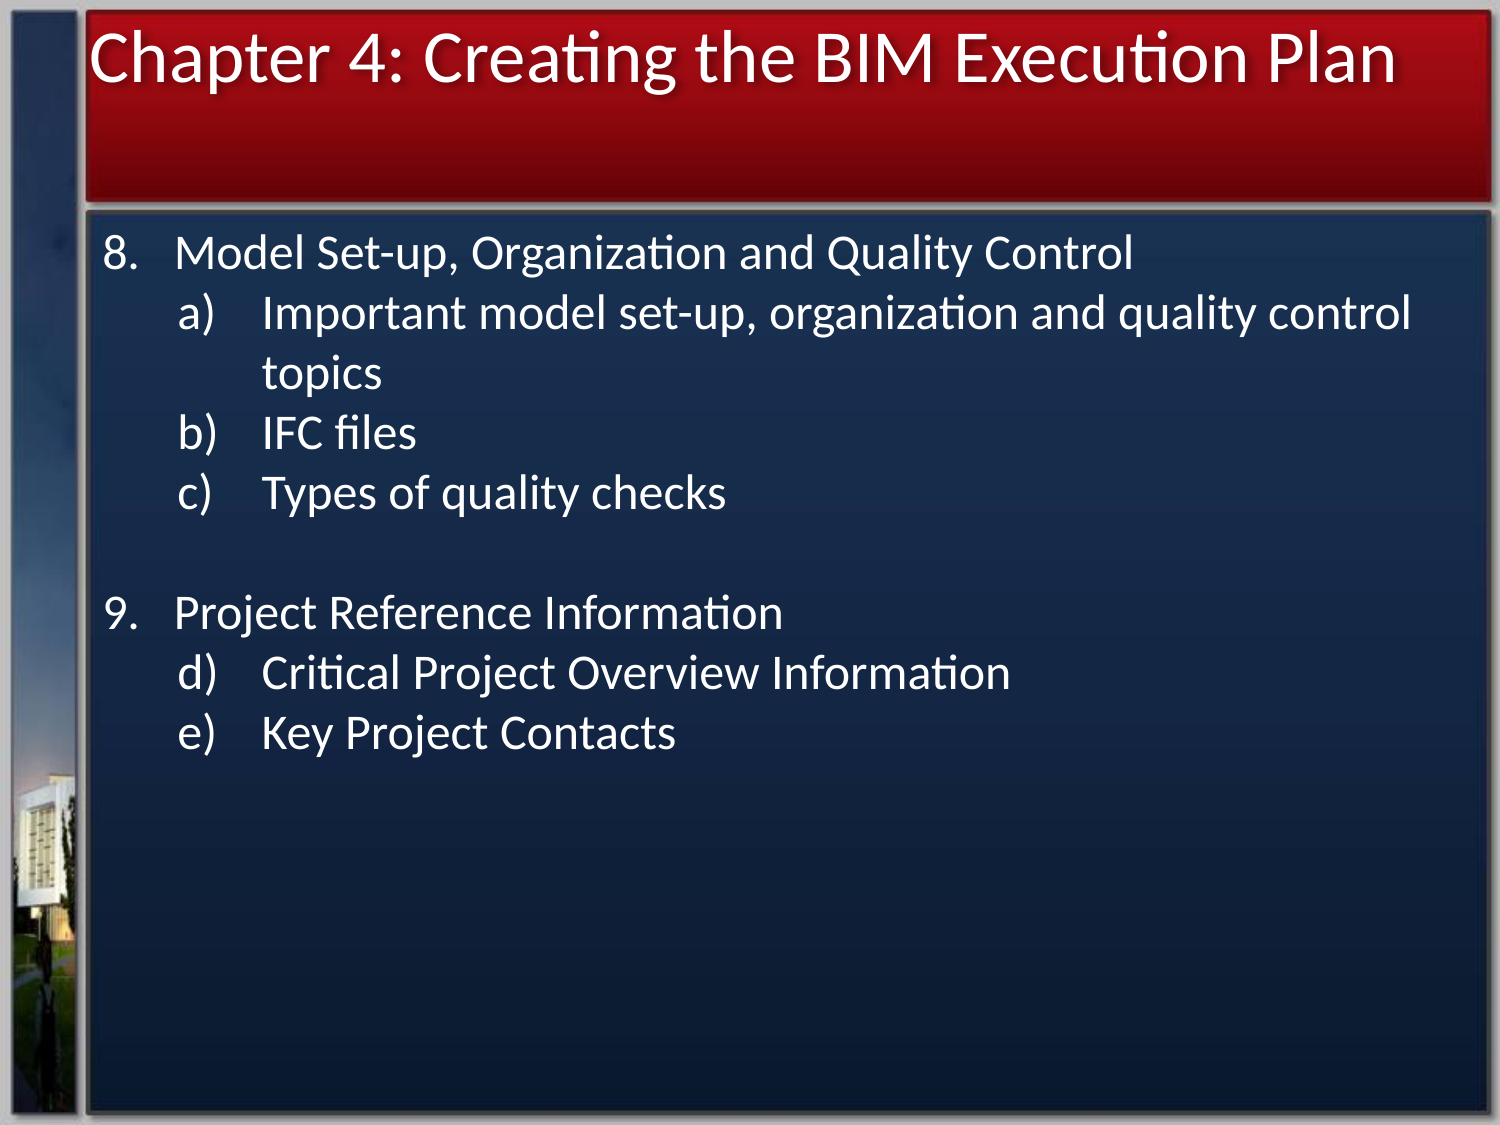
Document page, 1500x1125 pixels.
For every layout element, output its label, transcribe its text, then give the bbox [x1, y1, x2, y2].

text_box Chapter 4: Creating the BIM Execution Plan [75, 0, 1463, 105]
picture [0, 0, 1500, 1125]
text_box 8. Model Set-up, Organization and Quality Control Important model set-up, organization and quality control topics IFC files Types of quality checks 9. Project Reference Information Critical Project Overview Information Key Project Contacts [87, 212, 1475, 828]
